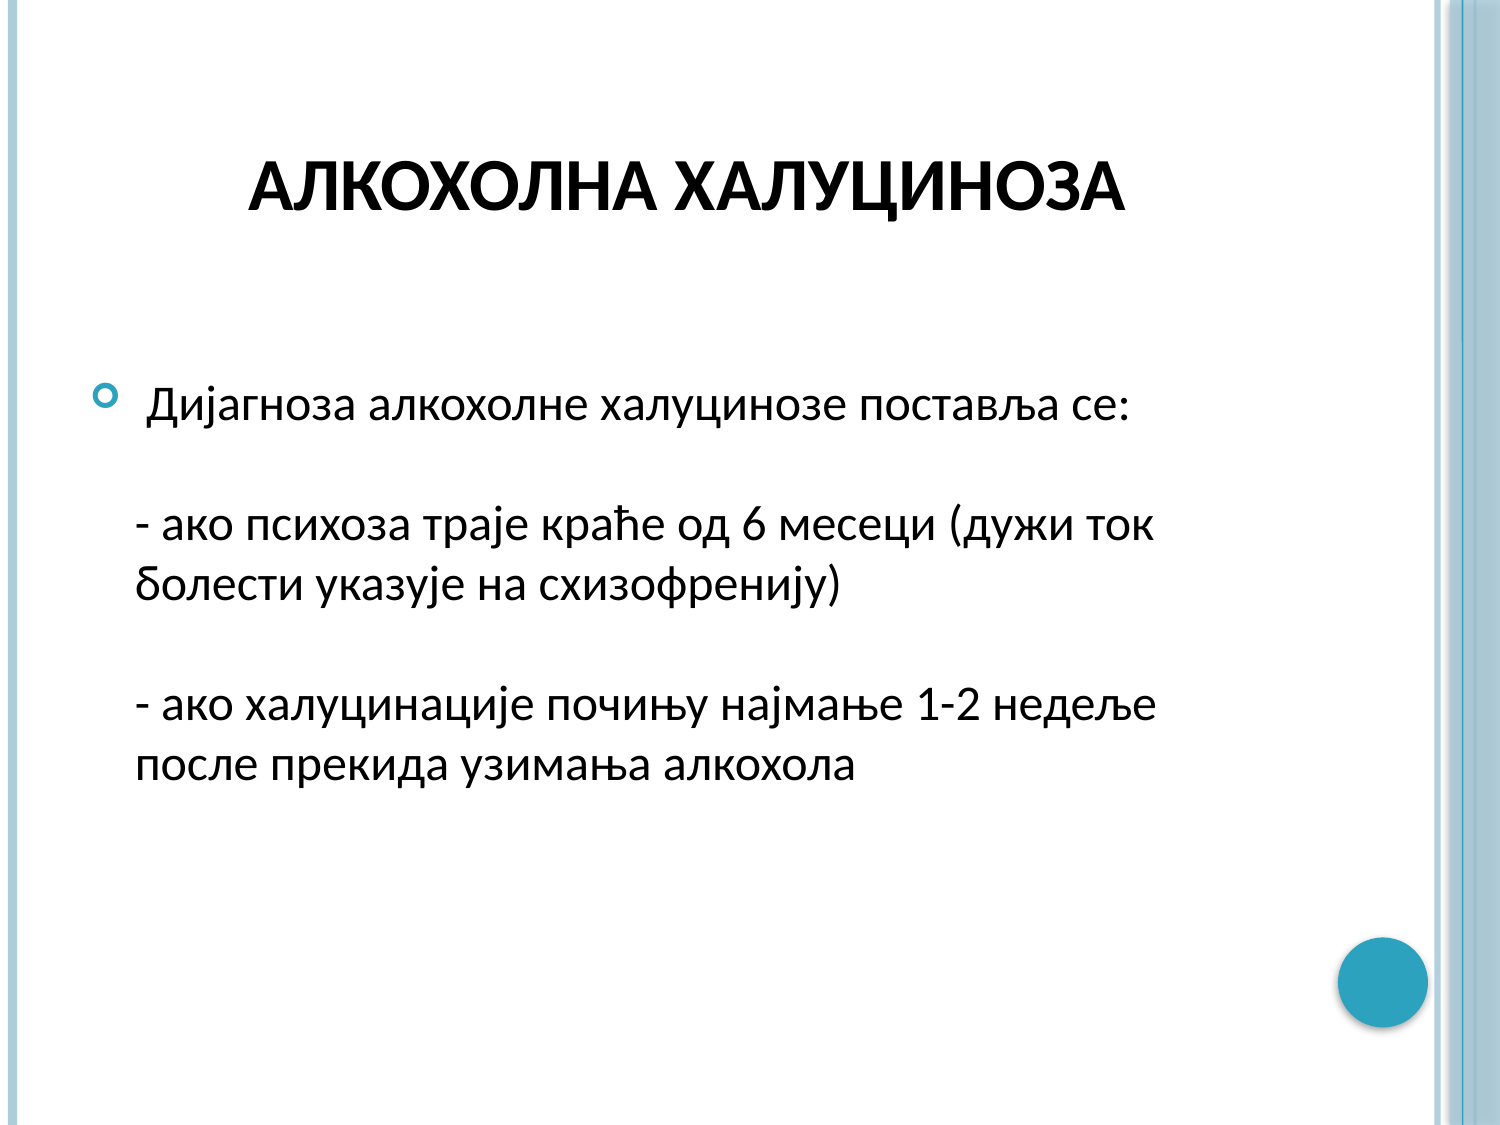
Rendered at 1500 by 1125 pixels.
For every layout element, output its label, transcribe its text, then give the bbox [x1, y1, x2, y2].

title Алкохолна халуциноза [75, 45, 1300, 233]
list Дијагноза алкохолне халуцинозе поставља се: - ако психоза траје краће од 6 месеци (дужи ток болести указује на схизофренију) - ако халуцинације почињу најмање 1-2 недеље после прекида узимања алкохола [75, 363, 1300, 1062]
